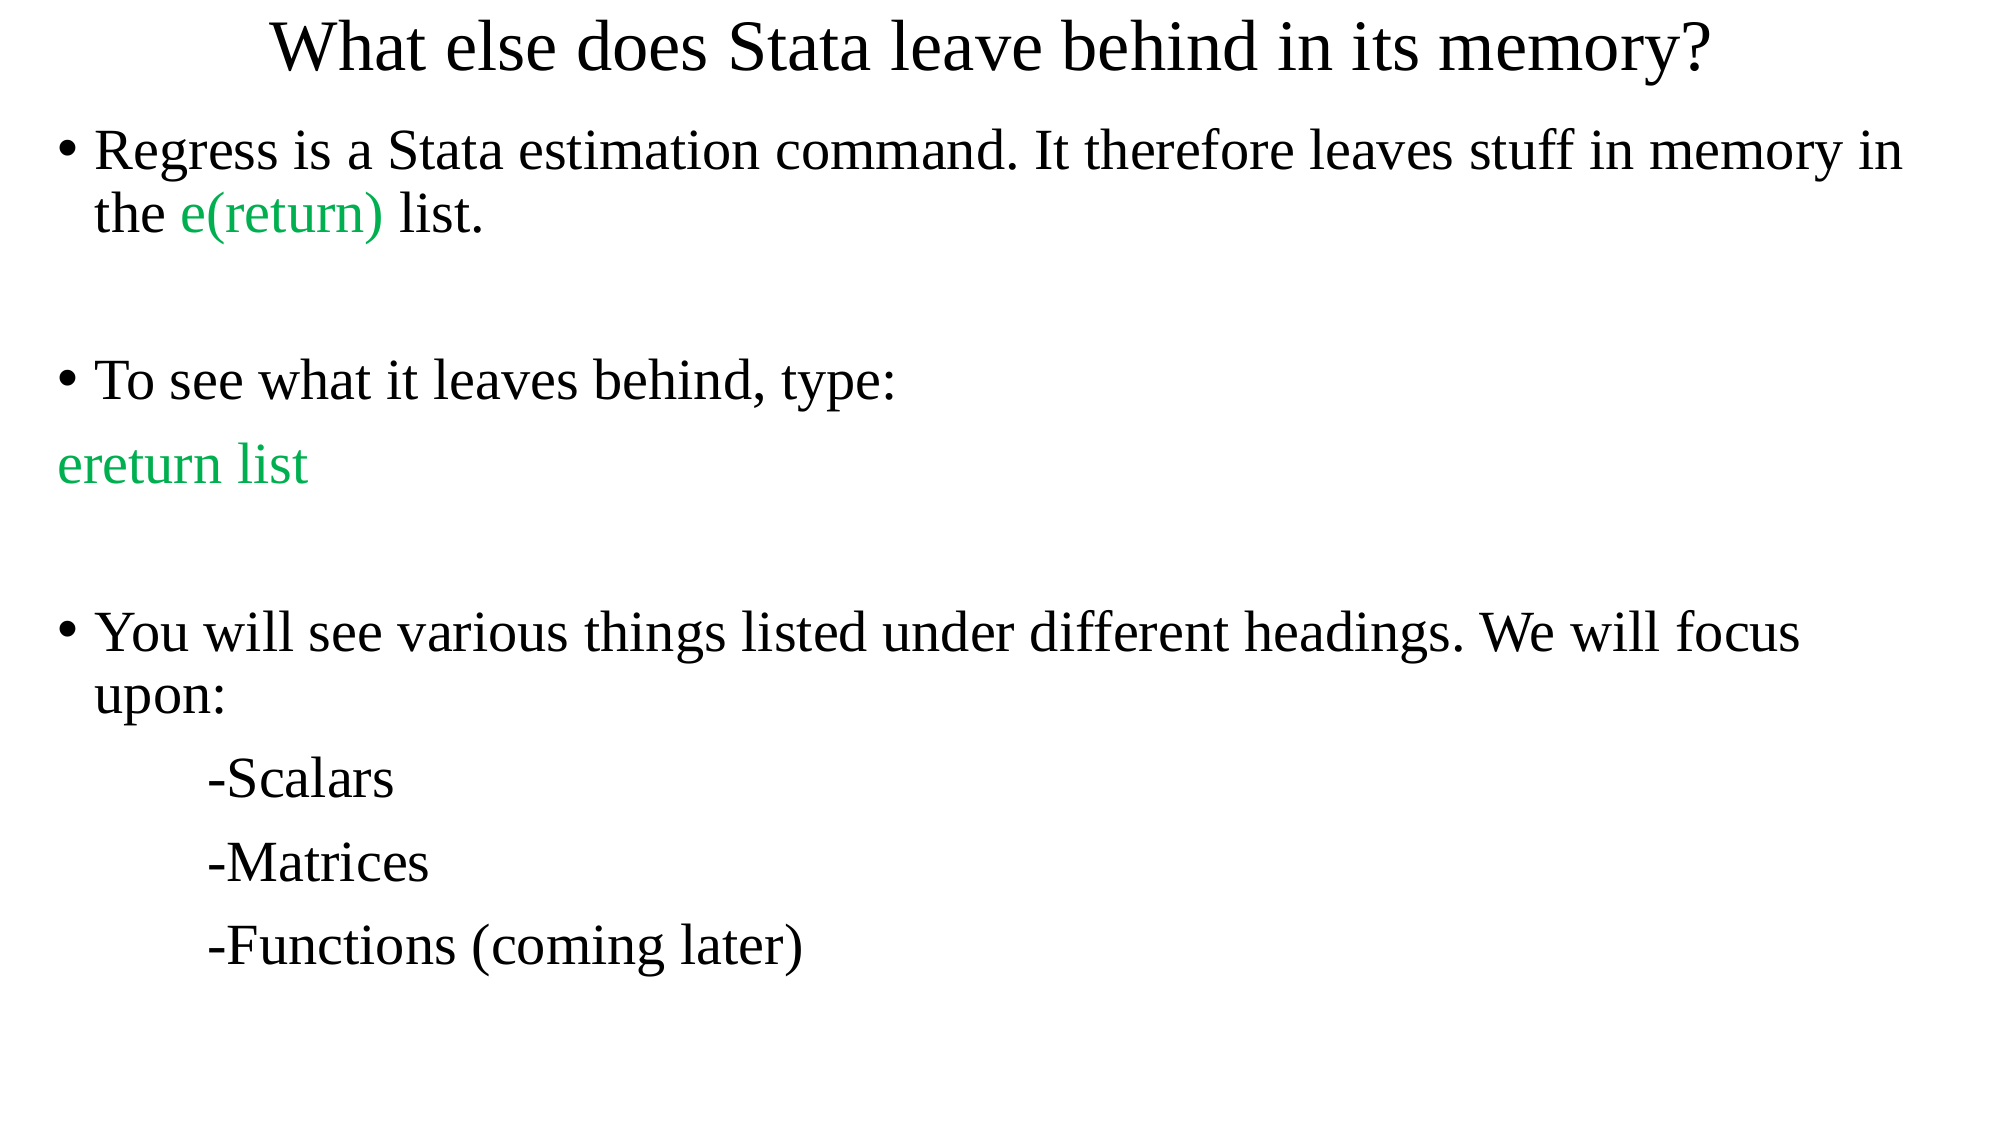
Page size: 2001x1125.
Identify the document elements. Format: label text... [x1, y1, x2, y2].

list Regress is a Stata estimation command. It therefore leaves stuff in memory in the e(return) list. To see what it leaves behind, type: ereturn list You will see various things listed under different headings. We will focus upon: -Scalars -Matrices -Functions (coming later) [42, 111, 1959, 1055]
title What else does Stata leave behind in its memory? [121, 0, 1863, 95]
